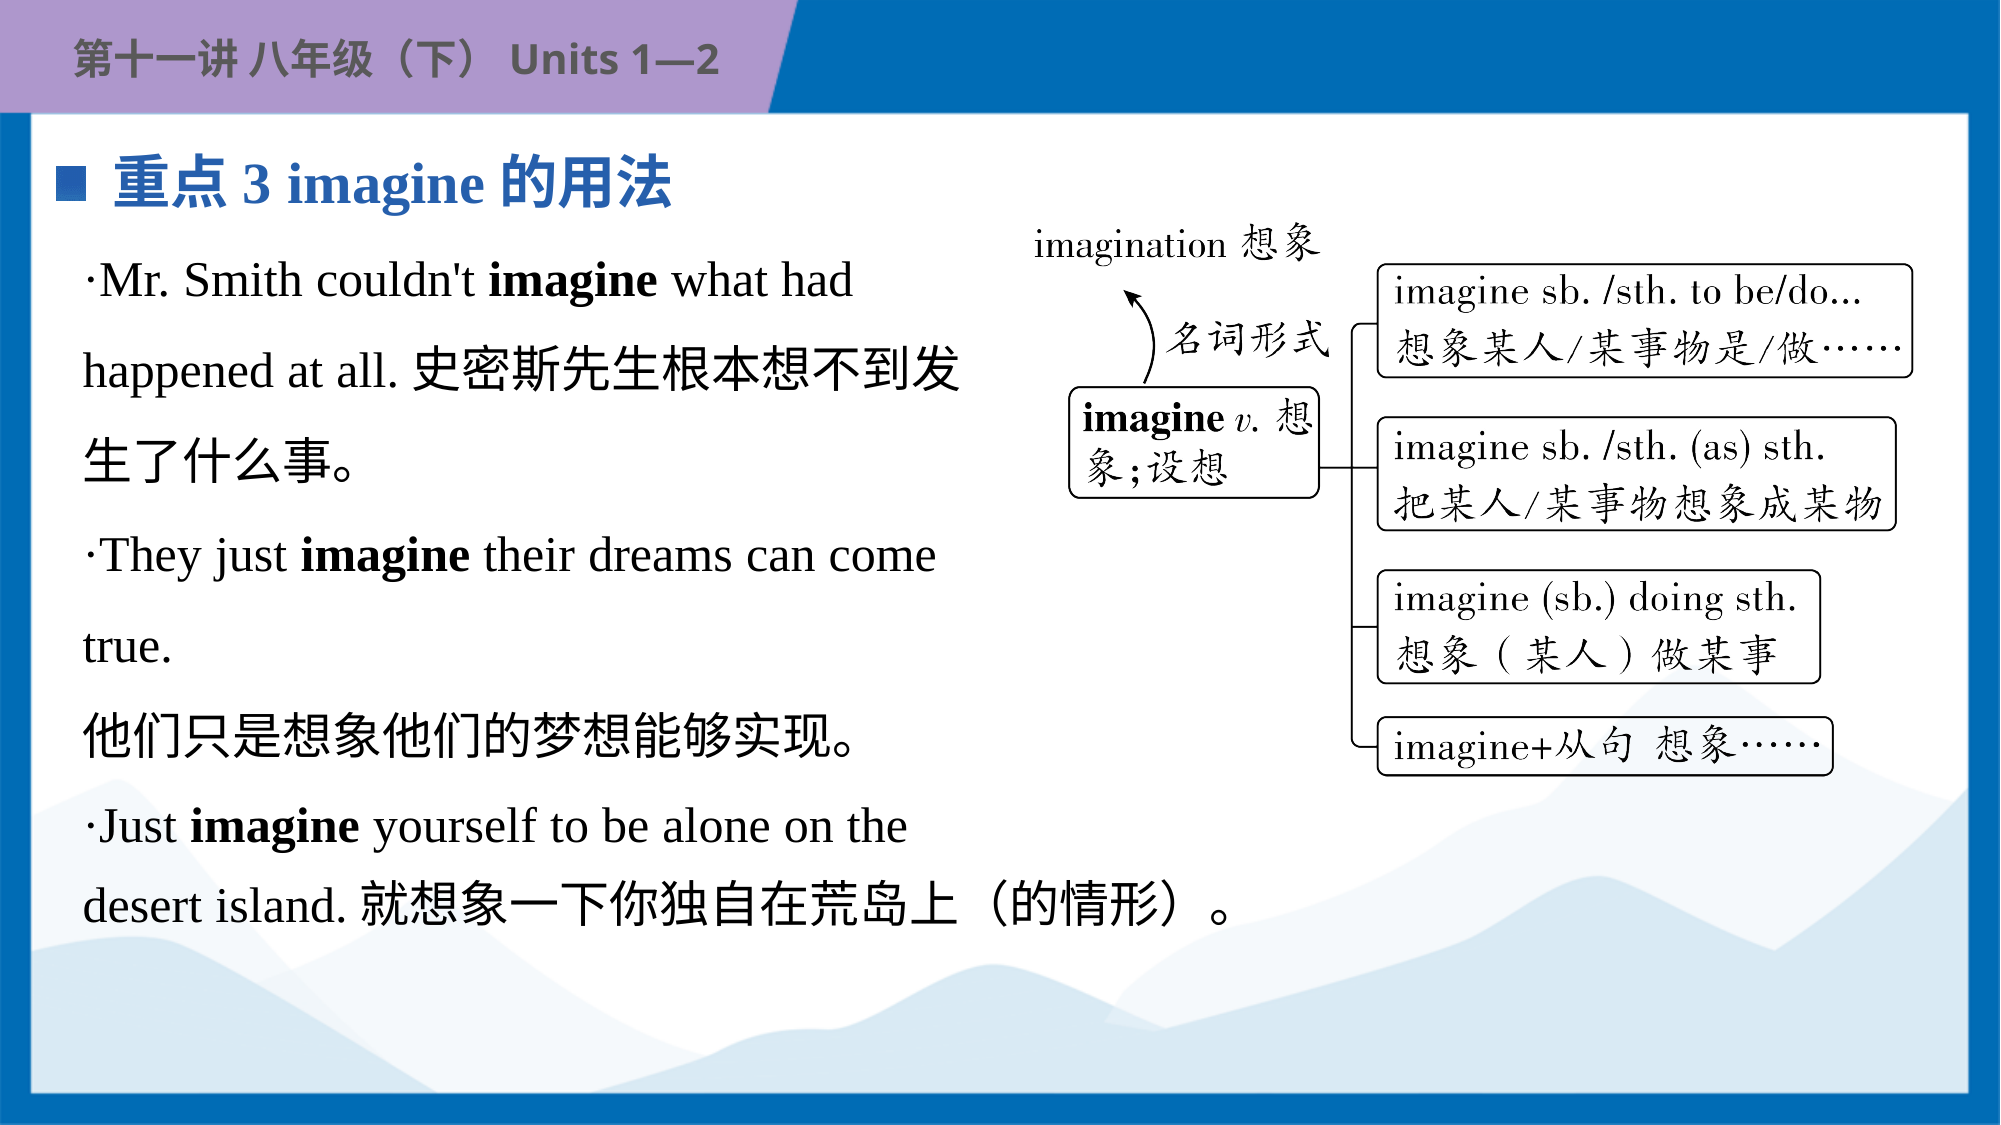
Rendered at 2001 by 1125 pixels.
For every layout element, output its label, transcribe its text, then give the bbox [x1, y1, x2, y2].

picture [0, 0, 2000, 1125]
text_box 重点3 imagine的用法 [112, 144, 1917, 215]
text_box ·Mr. Smith couldn't imagine what had happened at all.史密斯先生根本想不到发 生了什么事。 ·They just imagine their dreams can come true. 他们只是想象他们的梦想能够实现。 ·Just imagine yourself to be alone on the [82, 214, 1016, 843]
text_box desert island.就想象一下你独自在荒岛上（的情形）。 [82, 844, 1918, 923]
